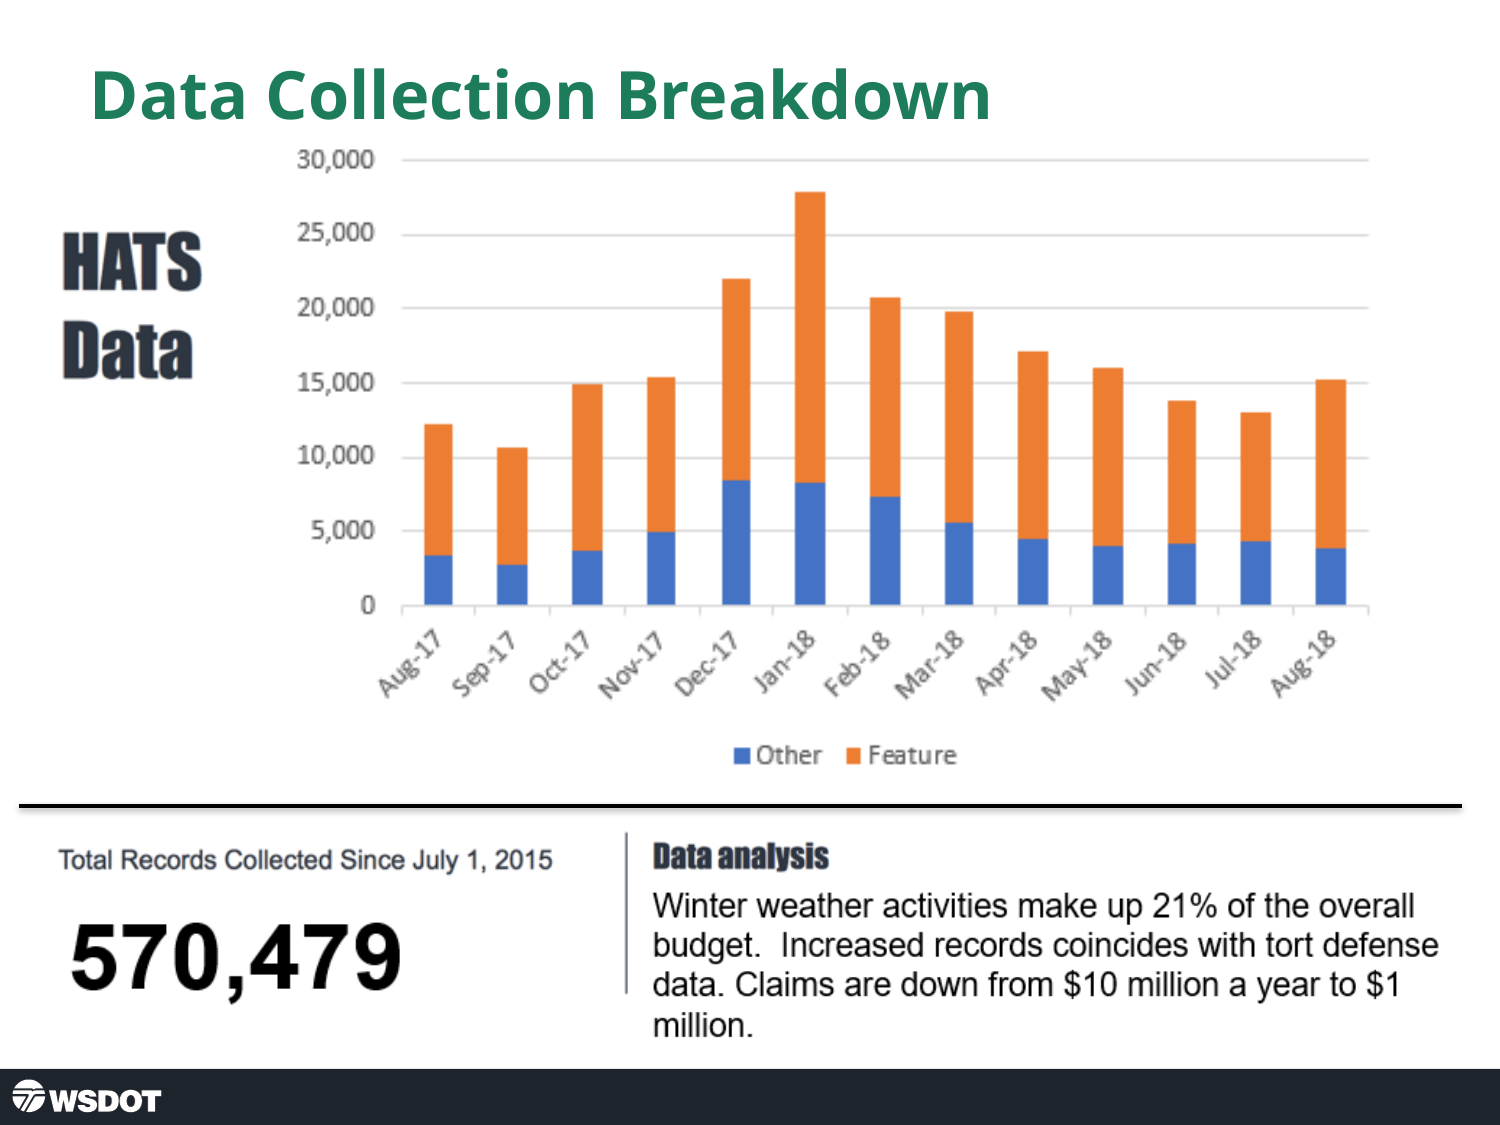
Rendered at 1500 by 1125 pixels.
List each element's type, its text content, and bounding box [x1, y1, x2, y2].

title Data Collection Breakdown [75, 45, 1425, 233]
picture [0, 0, 1500, 1125]
